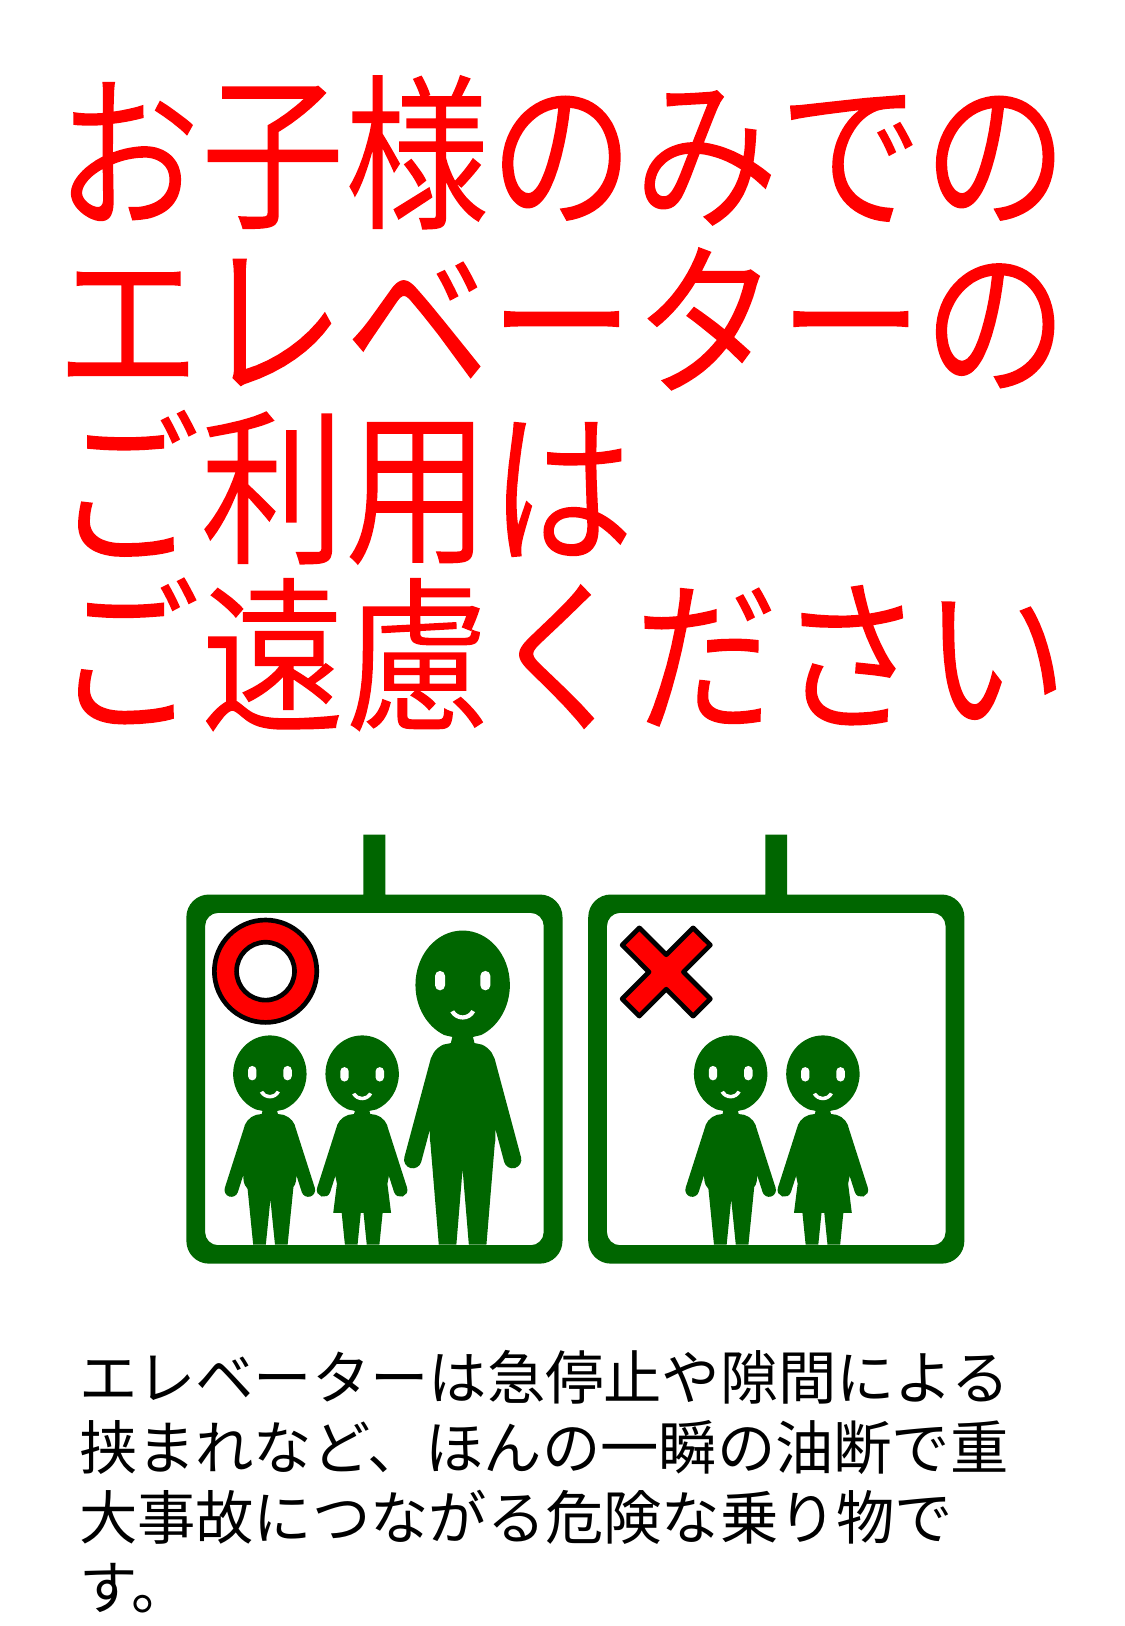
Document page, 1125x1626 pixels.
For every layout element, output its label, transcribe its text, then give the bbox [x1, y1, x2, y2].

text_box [186, 834, 563, 1264]
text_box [587, 834, 965, 1264]
text_box エレベーターは急停止や隙間による挟まれなど、ほんの一瞬の油断で重大事故につながる危険な乗り物です。 [64, 1333, 1054, 1625]
